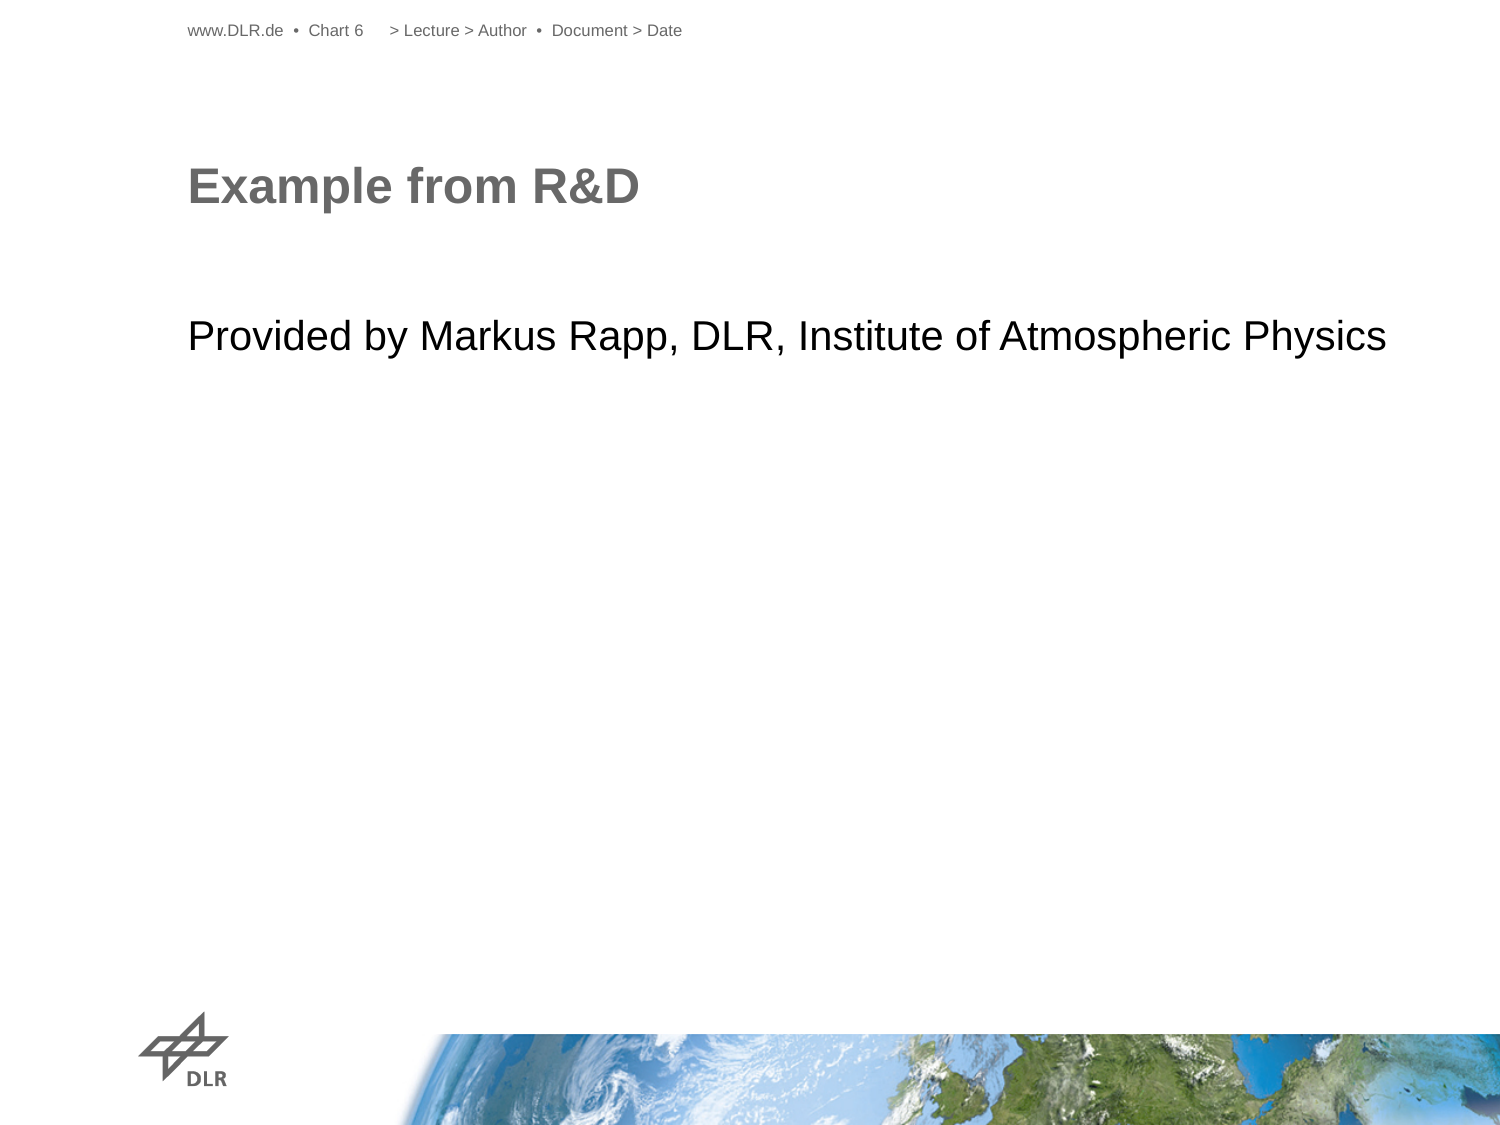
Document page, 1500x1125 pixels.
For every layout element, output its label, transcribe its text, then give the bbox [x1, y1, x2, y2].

slide_number www.DLR.de • Chart 6 [187, 20, 389, 41]
title Example from R&D [187, 153, 1392, 276]
footer > Lecture > Author • Document > Date [389, 20, 1276, 41]
picture [0, 1007, 1500, 1125]
list Provided by Markus Rapp, DLR, Institute of Atmospheric Physics [187, 309, 1450, 964]
